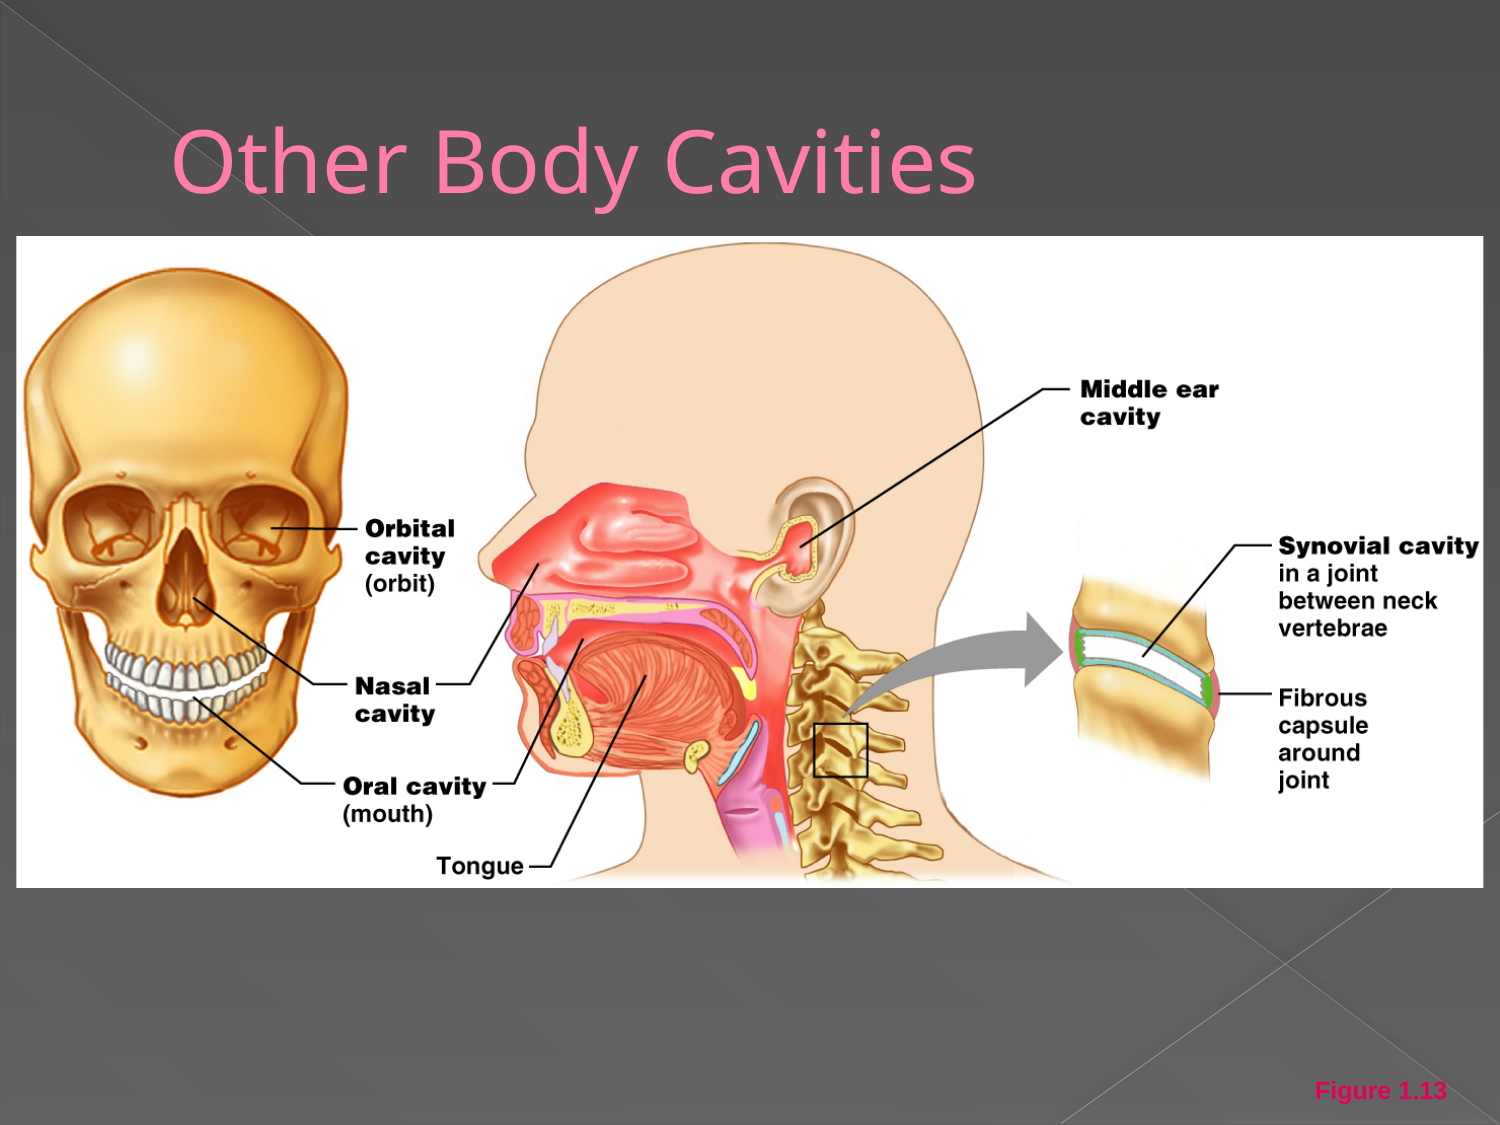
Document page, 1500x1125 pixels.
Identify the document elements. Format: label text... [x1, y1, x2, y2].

title Other Body Cavities [75, 43, 1425, 223]
text_box Figure 1.13 [1200, 1067, 1463, 1113]
picture [16, 236, 1484, 889]
